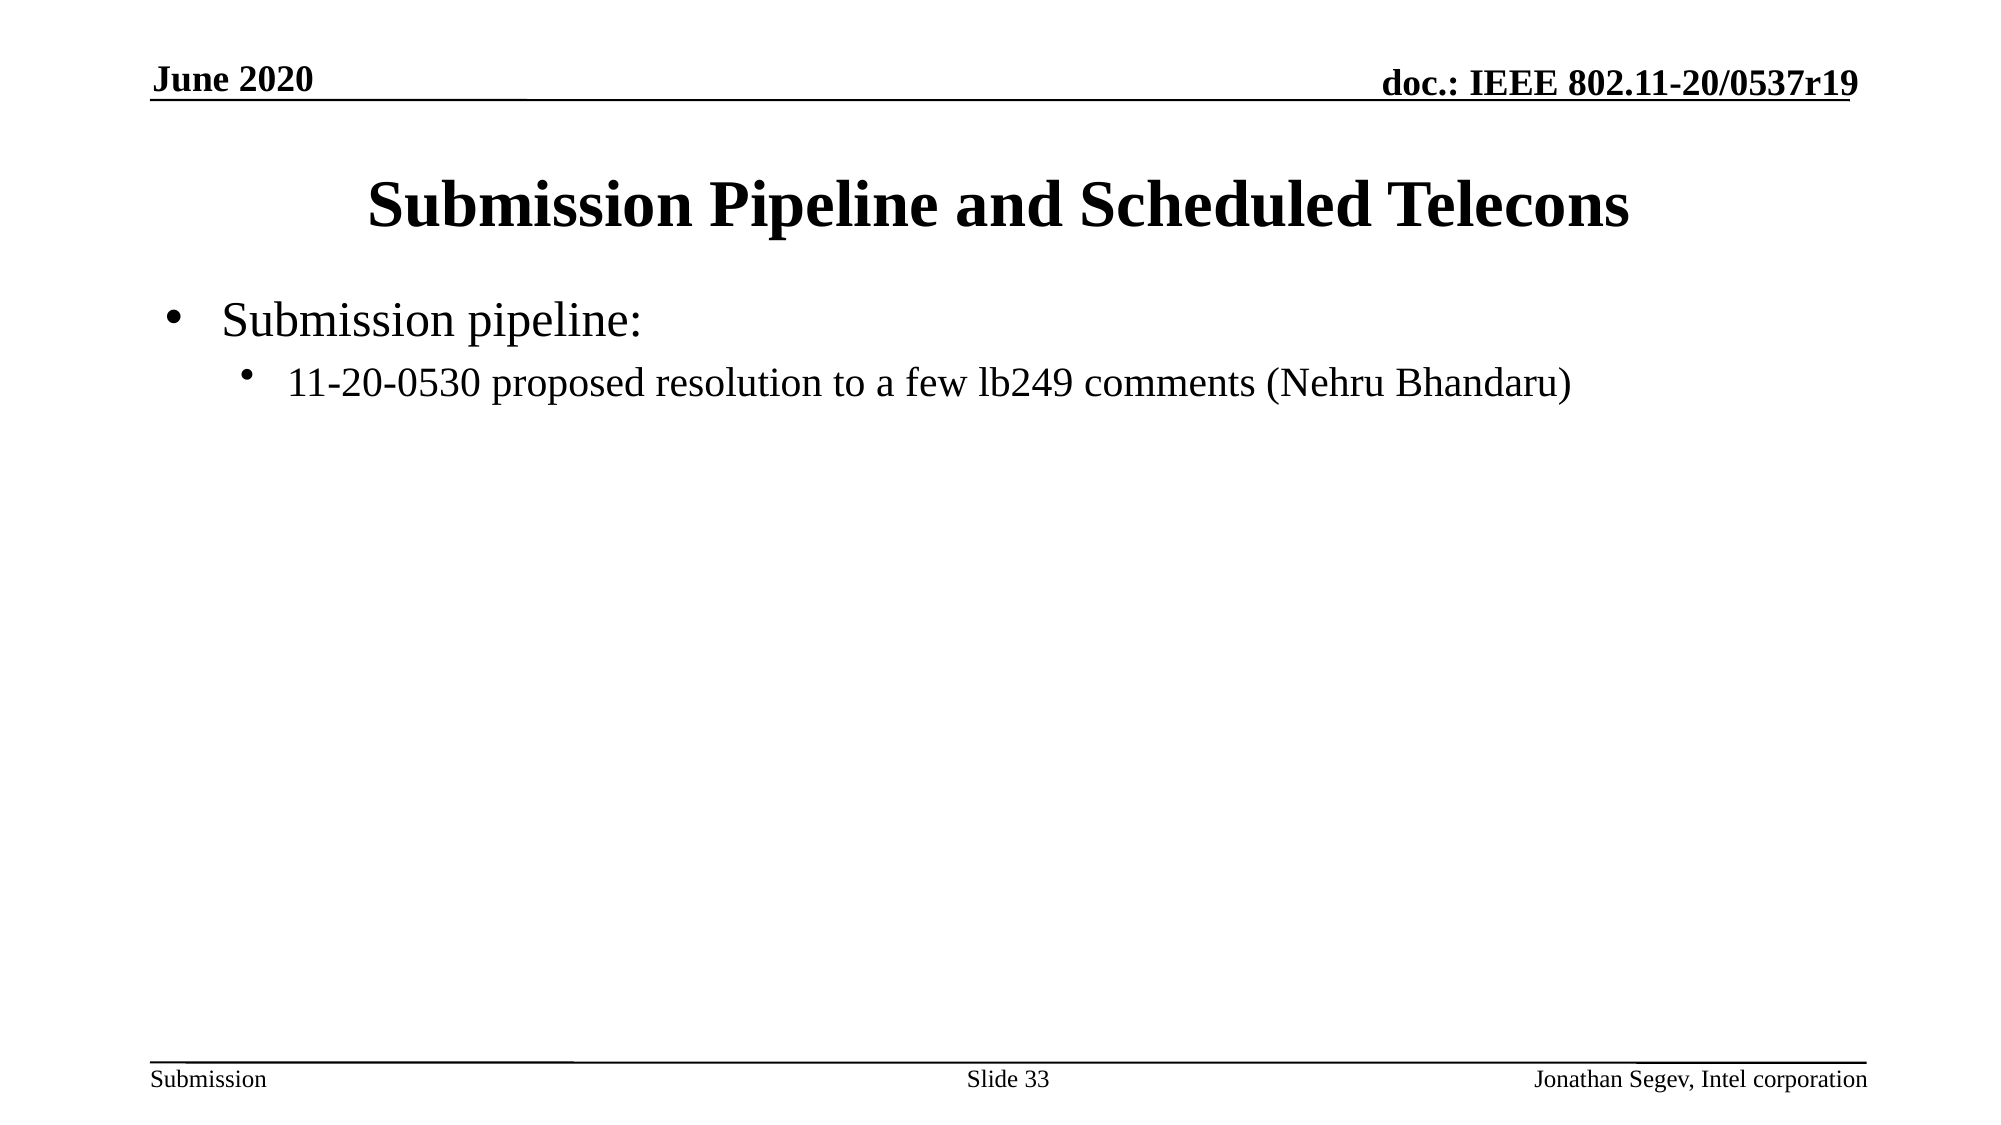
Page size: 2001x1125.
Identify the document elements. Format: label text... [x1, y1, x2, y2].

slide_number Slide 33 [950, 1061, 1067, 1123]
list Submission pipeline: 11-20-0530 proposed resolution to a few lb249 comments (Nehru Bhandaru) [149, 278, 1850, 670]
footer Jonathan Segev, Intel corporation [1171, 1061, 1869, 1093]
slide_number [152, 54, 563, 100]
title Submission Pipeline and Scheduled Telecons [149, 112, 1850, 278]
